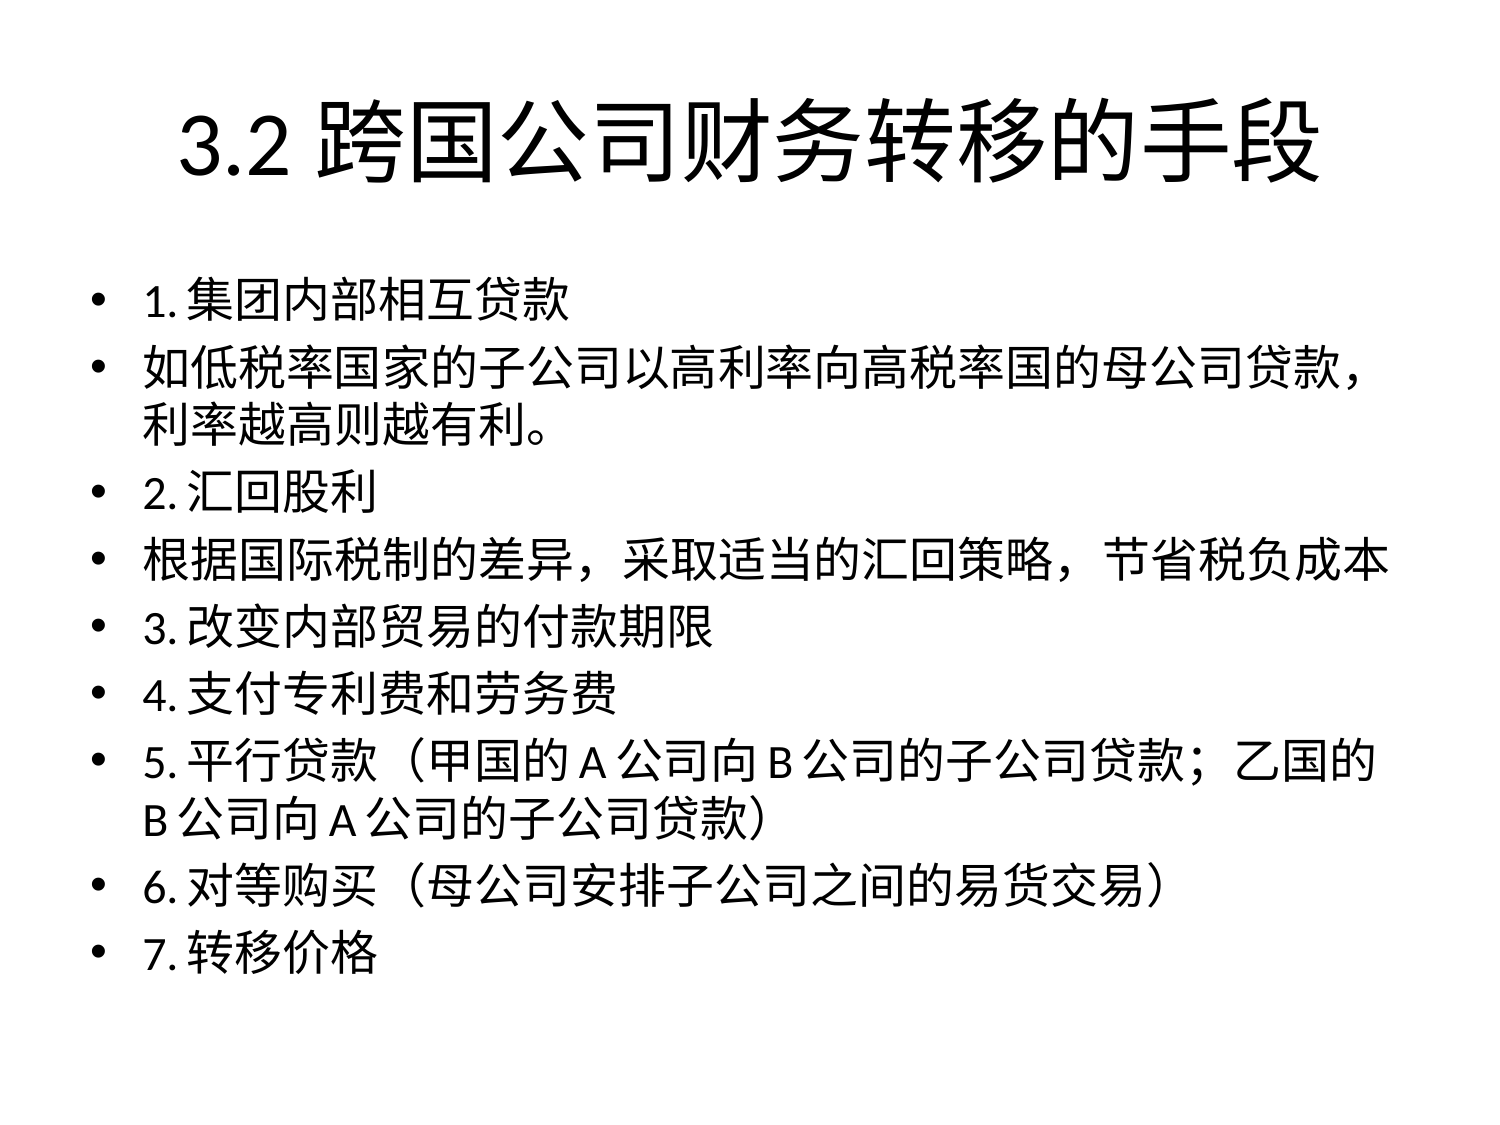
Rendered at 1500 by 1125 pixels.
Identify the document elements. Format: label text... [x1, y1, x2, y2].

list 1.集团内部相互贷款 如低税率国家的子公司以高利率向高税率国的母公司贷款，利率越高则越有利。 2.汇回股利 根据国际税制的差异，采取适当的汇回策略，节省税负成本 3.改变内部贸易的付款期限 4.支付专利费和劳务费 5.平行贷款（甲国的A公司向B公司的子公司贷款；乙国的B公司向A公司的子公司贷款） 6.对等购买（母公司安排子公司之间的易货交易） 7.转移价格 [75, 262, 1425, 1005]
title 3.2跨国公司财务转移的手段 [75, 45, 1425, 233]
